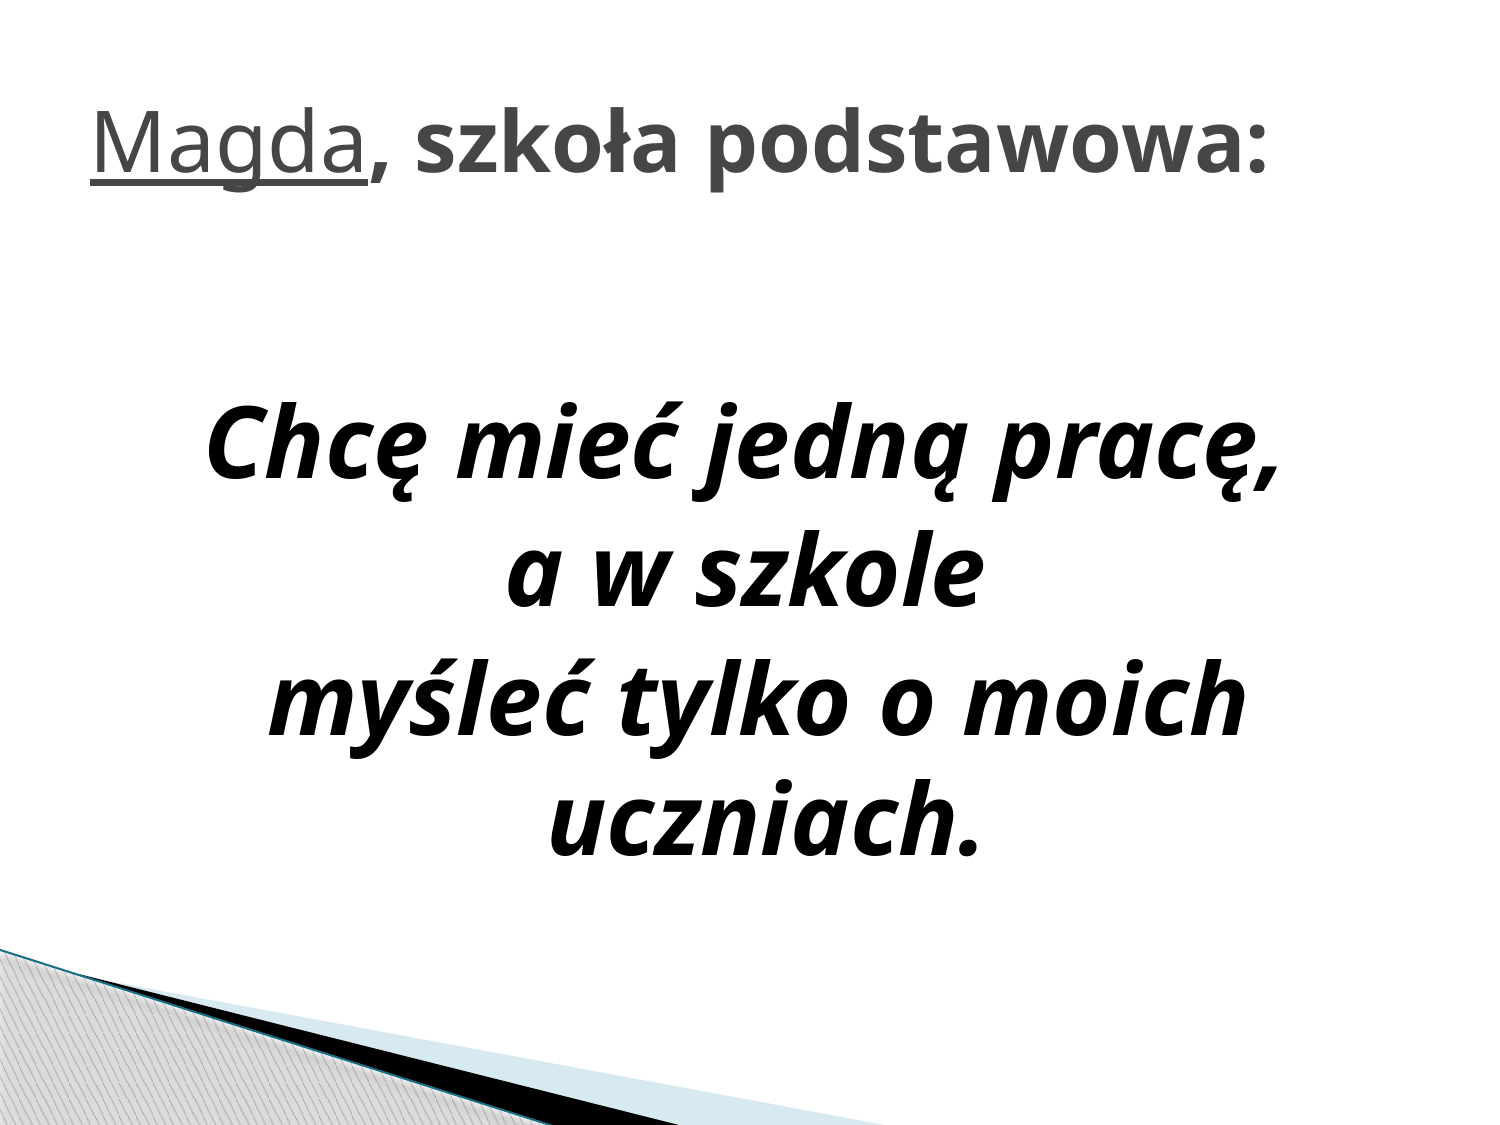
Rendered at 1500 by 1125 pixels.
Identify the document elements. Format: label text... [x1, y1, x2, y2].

list Chcę mieć jedną pracę, a w szkole myśleć tylko o moich uczniach. [75, 243, 1425, 986]
title Magda, szkoła podstawowa: [75, 45, 1425, 233]
